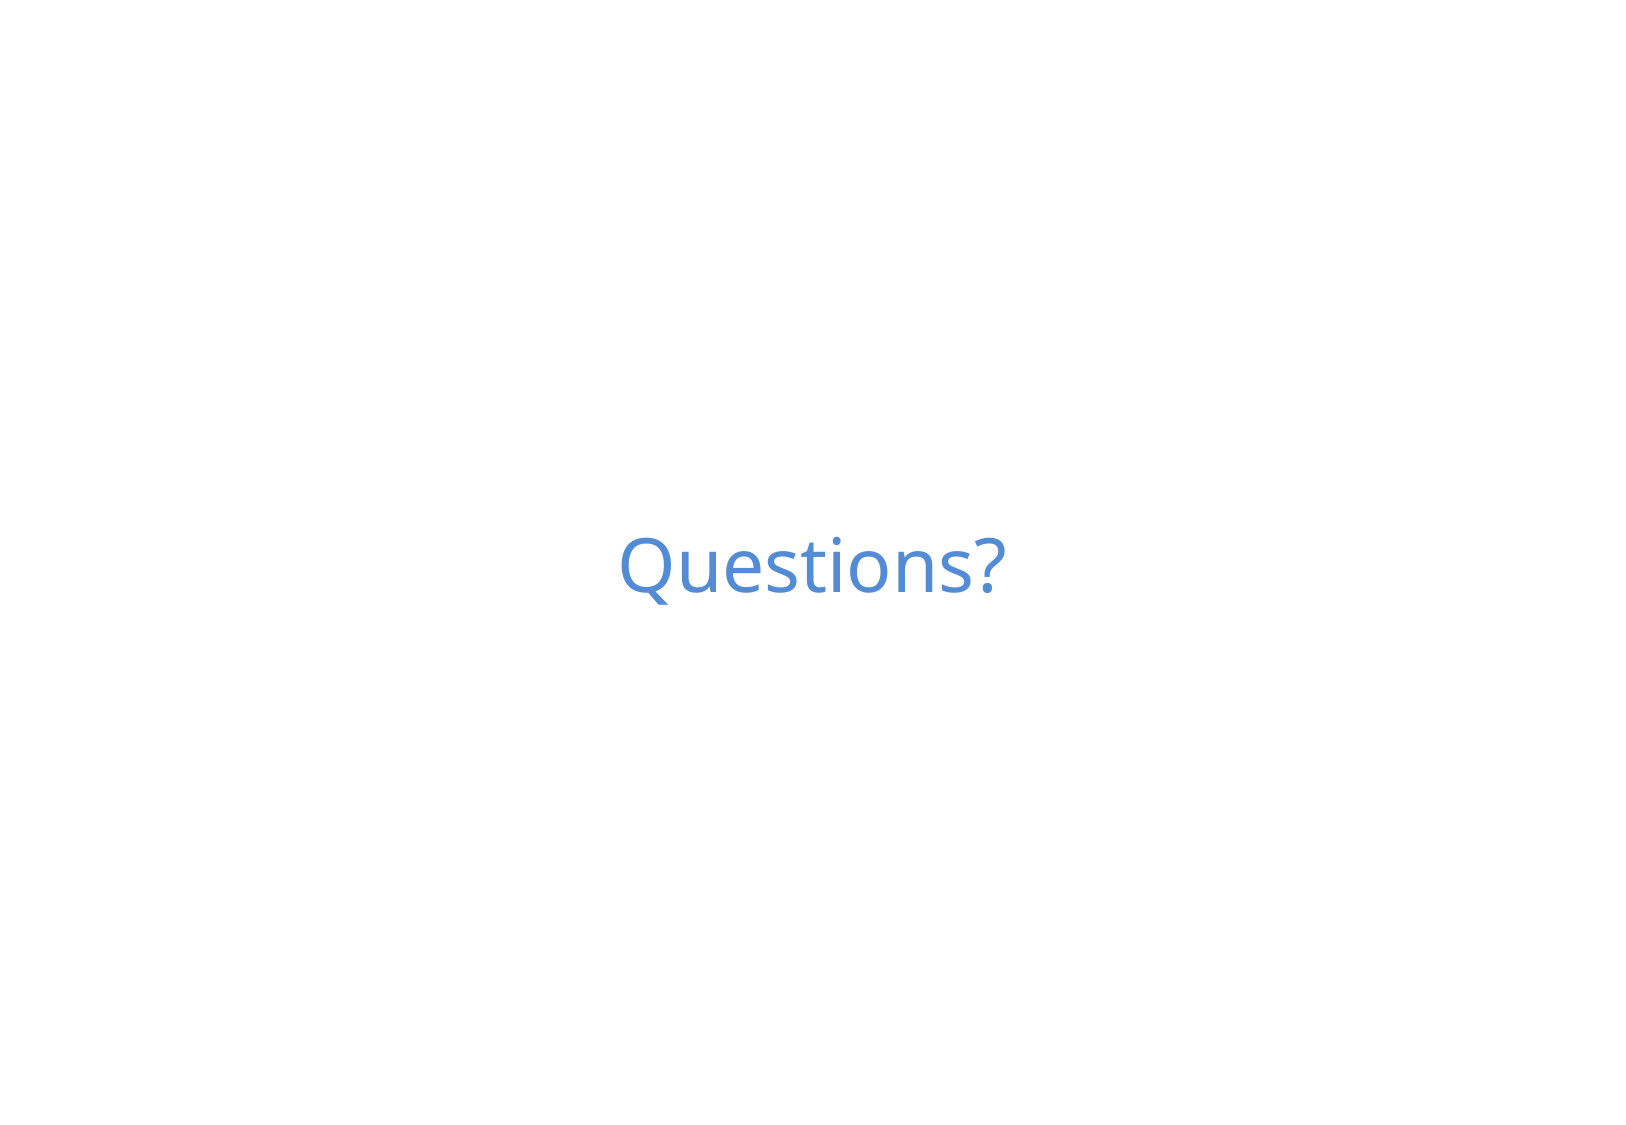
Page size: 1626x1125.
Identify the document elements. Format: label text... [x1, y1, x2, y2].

title Questions? [121, 441, 1504, 683]
